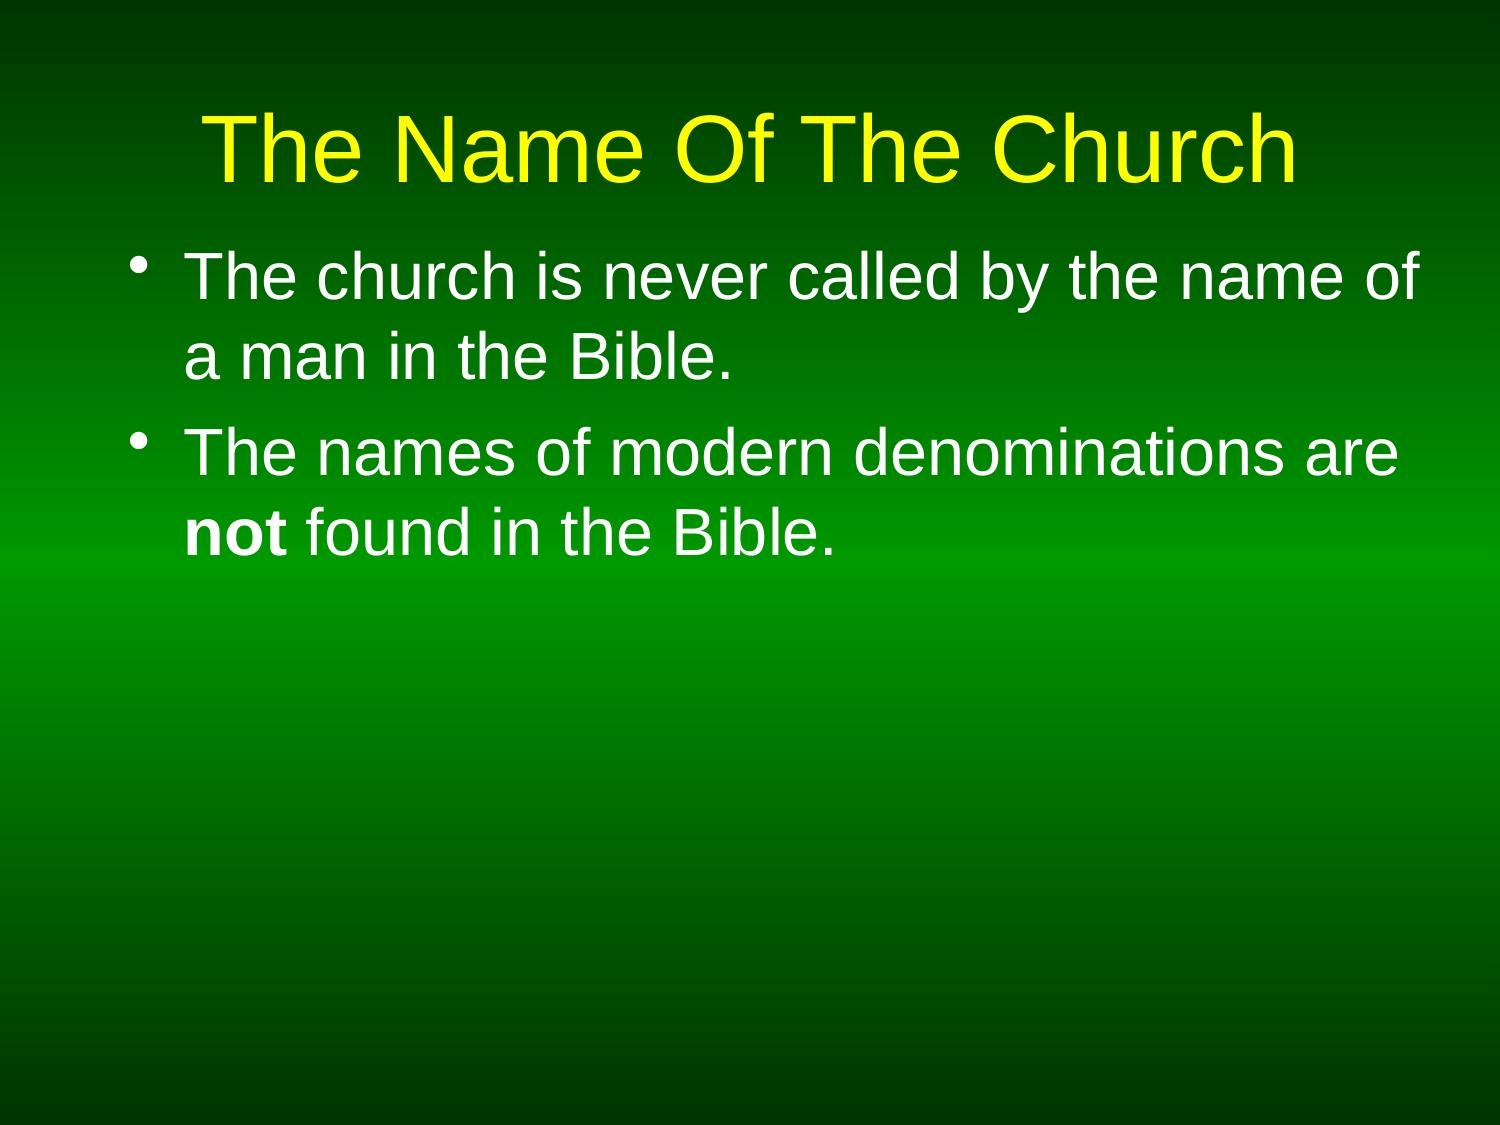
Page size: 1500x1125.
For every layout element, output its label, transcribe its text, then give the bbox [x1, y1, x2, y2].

list The church is never called by the name of a man in the Bible. The names of modern denominations are not found in the Bible. [112, 224, 1463, 1125]
title The Name Of The Church [37, 50, 1463, 238]
